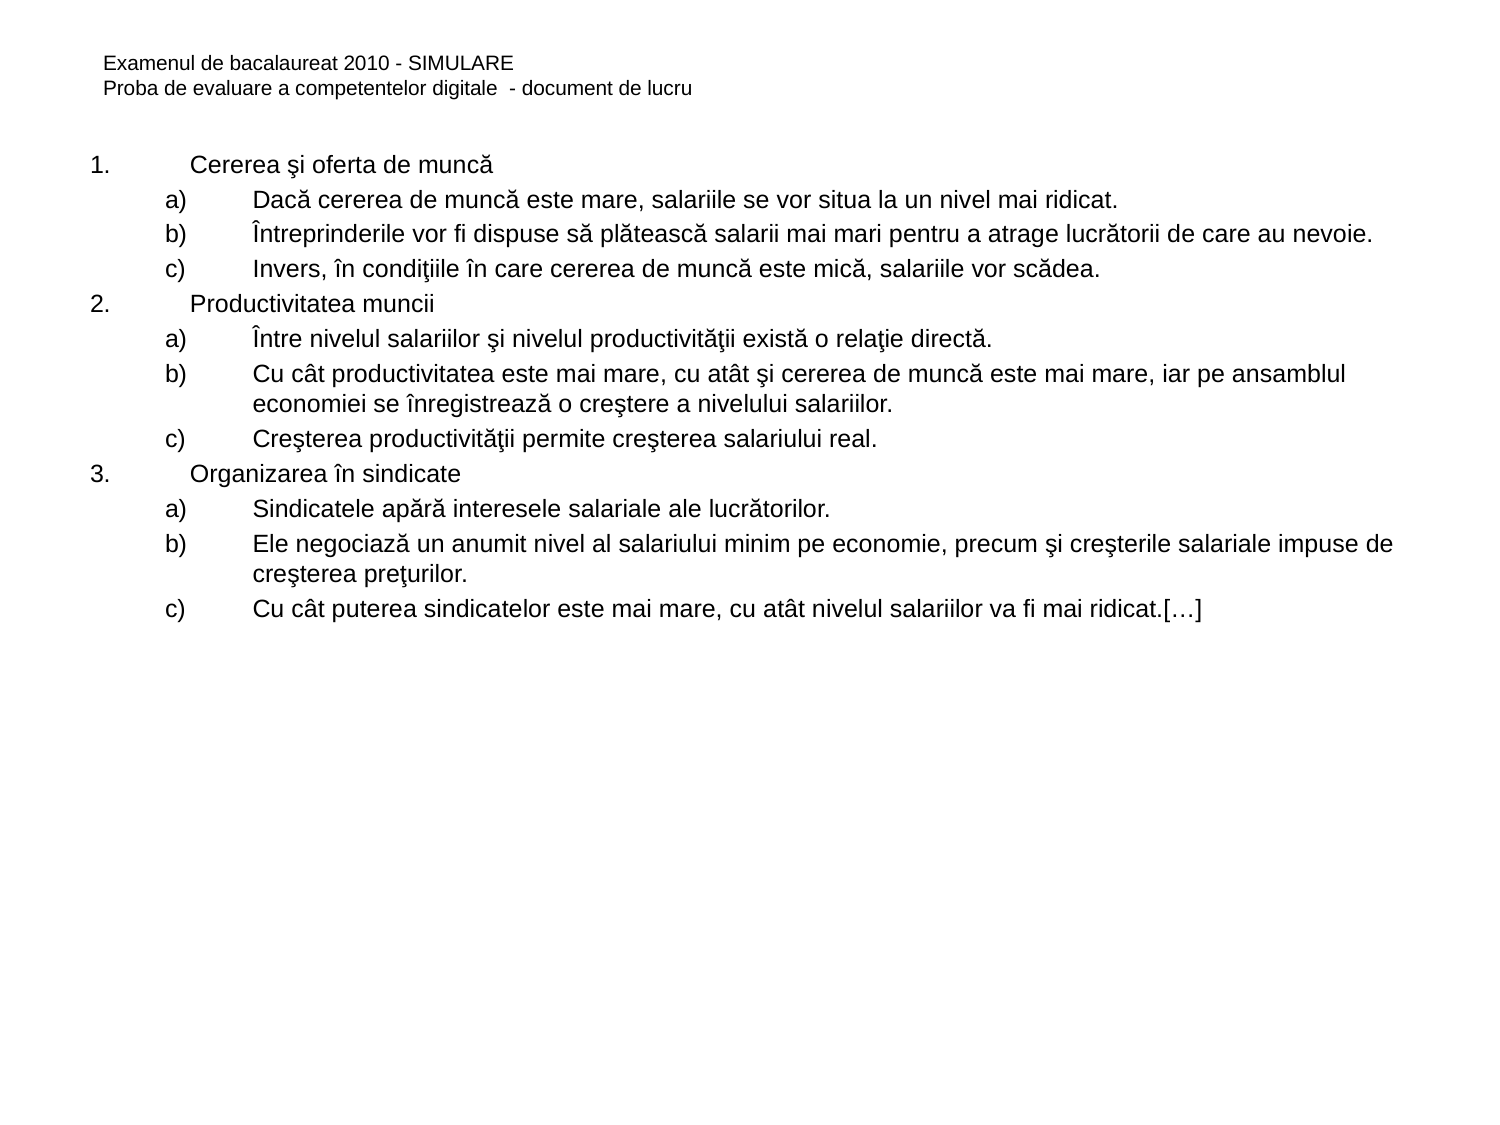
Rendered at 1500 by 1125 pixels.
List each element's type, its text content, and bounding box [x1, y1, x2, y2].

text_box Examenul de bacalaureat 2010 - SIMULARE Proba de evaluare a competentelor digitale - document de lucru [88, 42, 1376, 108]
list Cererea şi oferta de muncă Dacă cererea de muncă este mare, salariile se vor situa la un nivel mai ridicat. Întreprinderile vor fi dispuse să plătească salarii mai mari pentru a atrage lucrătorii de care au nevoie. Invers, în condiţiile în care cererea de muncă este mică, salariile vor scădea. Productivitatea muncii Între nivelul salariilor şi nivelul productivităţii există o relaţie directă. Cu cât productivitatea este mai mare, cu atât şi cererea de muncă este mai mare, iar pe ansamblul economiei se înregistrează o creştere a nivelului salariilor. Creşterea productivităţii permite creşterea salariului real. Organizarea în sindicate Sindicatele apără interesele salariale ale lucrătorilor. Ele negociază un anumit nivel al salariului minim pe economie, precum şi creşterile salariale impuse de creşterea preţurilor. Cu cât puterea sindicatelor este mai mare, cu atât nivelul salariilor va fi mai ridicat.[…] [74, 140, 1426, 1006]
